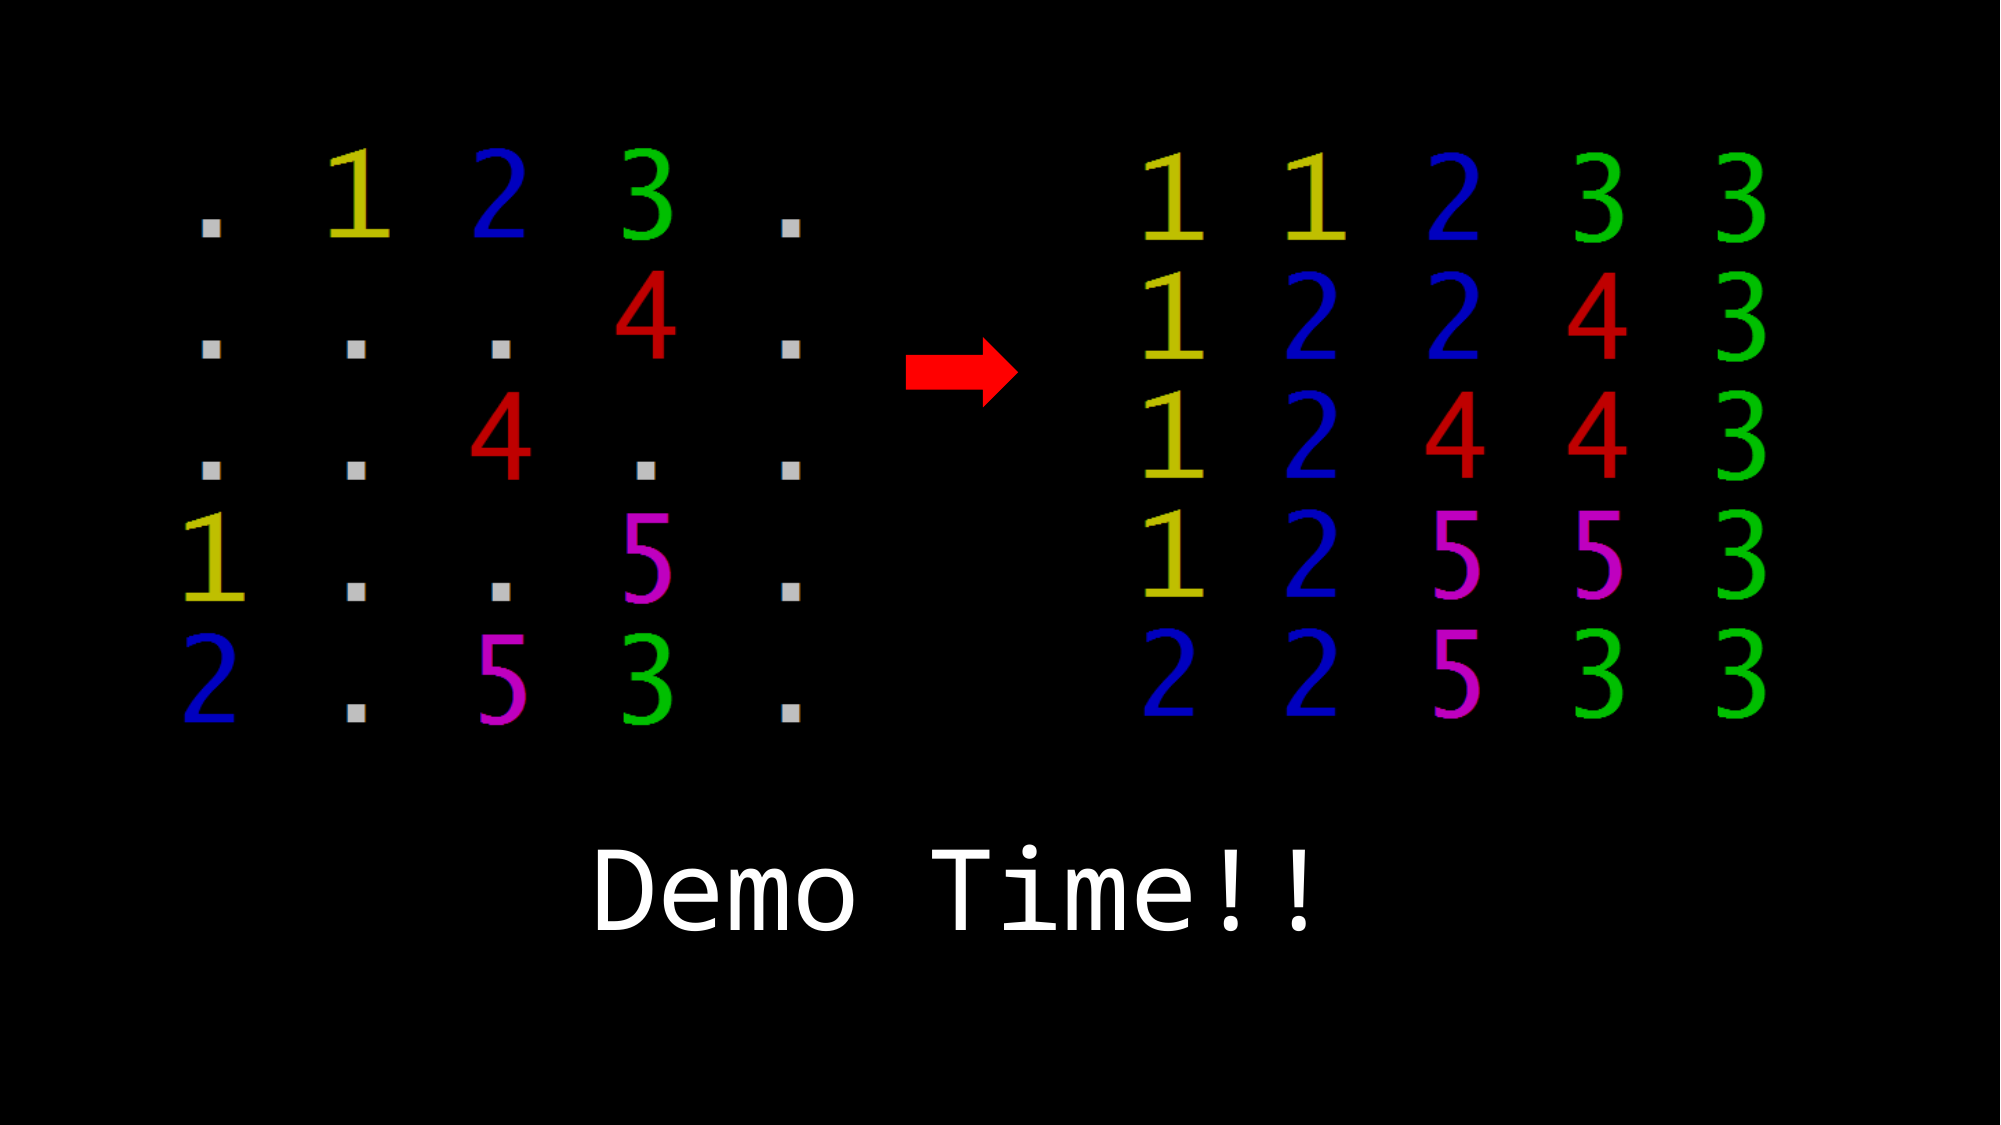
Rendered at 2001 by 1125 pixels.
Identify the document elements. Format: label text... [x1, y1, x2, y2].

title Demo Time!! [575, 512, 2000, 963]
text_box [174, 140, 1825, 738]
